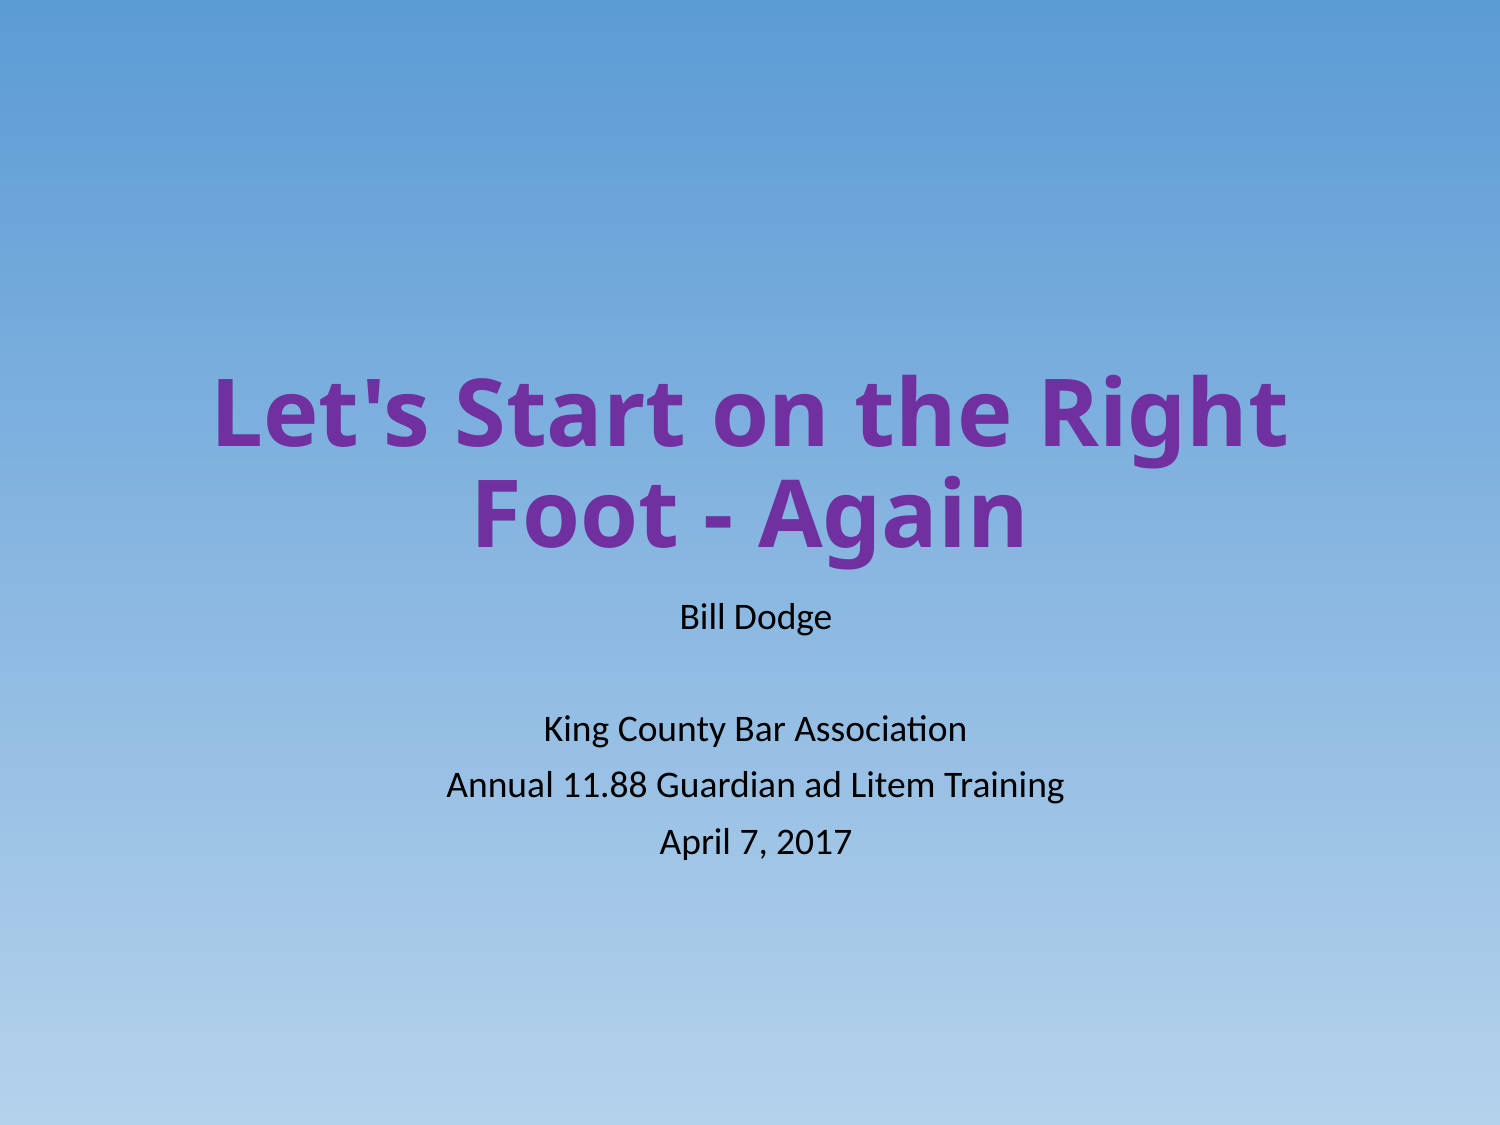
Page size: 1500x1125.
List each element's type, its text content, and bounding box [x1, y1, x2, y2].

title Let's Start on the Right Foot - Again [187, 184, 1313, 416]
subtitle Bill Dodge King County Bar Association Annual 11.88 Guardian ad Litem Training April 7, 2017 [118, 416, 1394, 1075]
